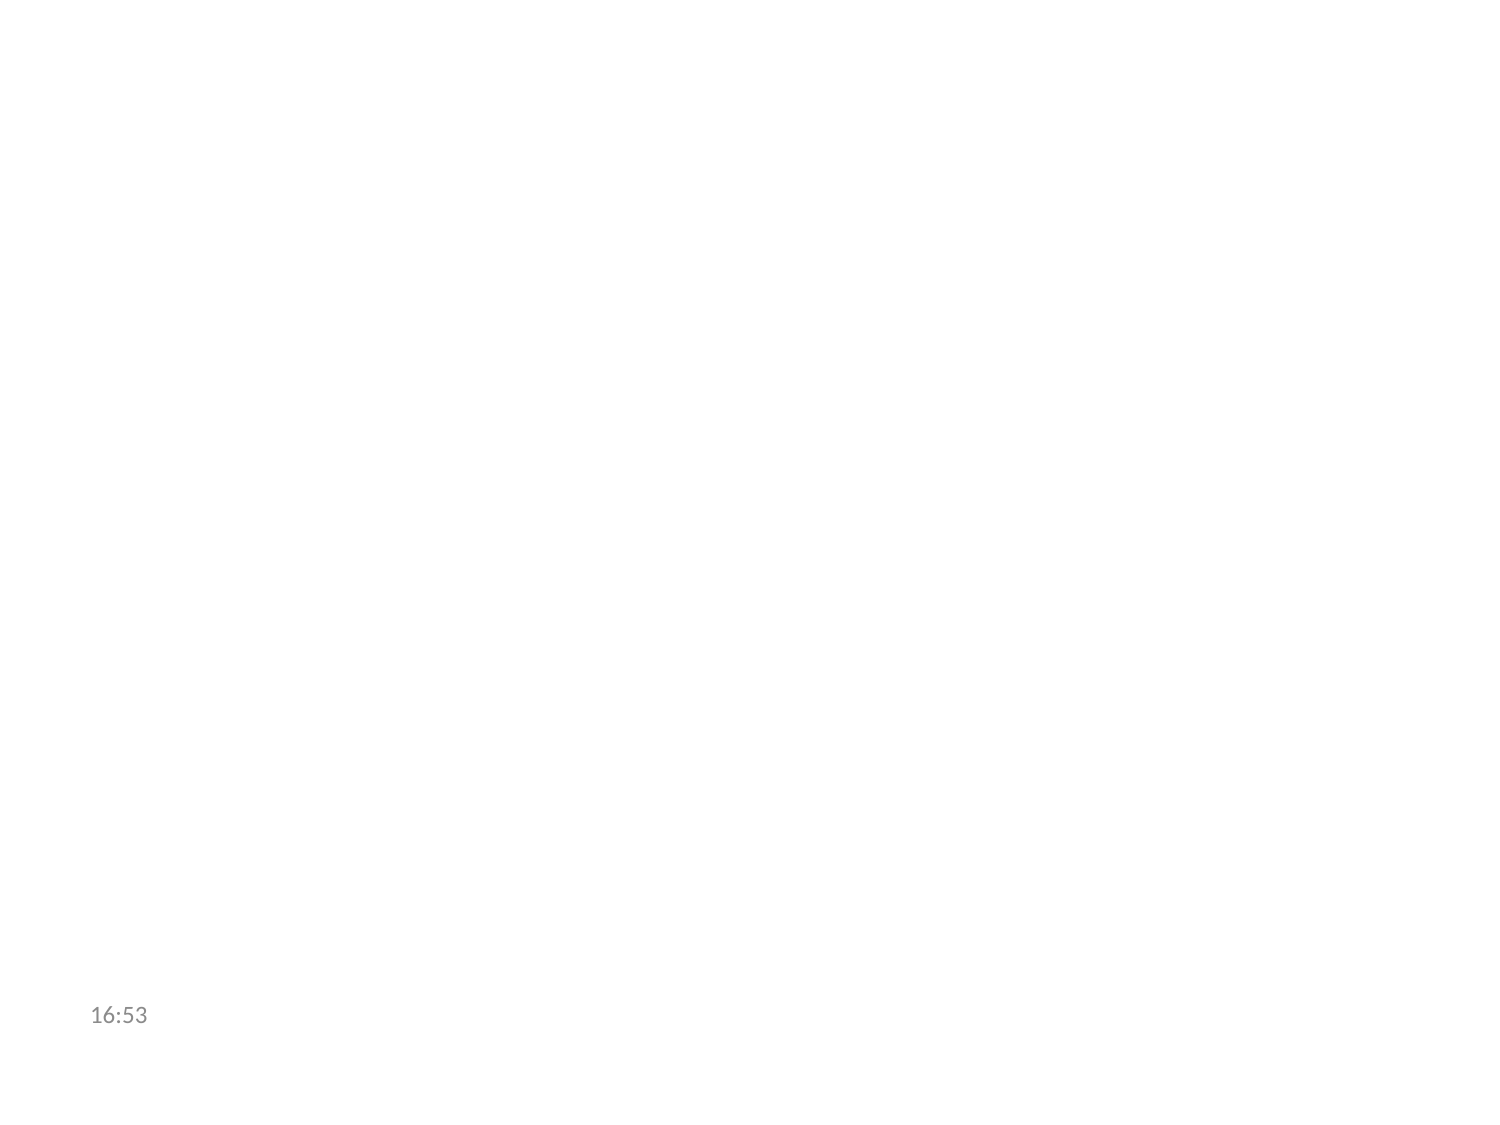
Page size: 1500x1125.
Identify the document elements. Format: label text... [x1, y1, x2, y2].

text_box 15:35 [75, 983, 425, 1044]
